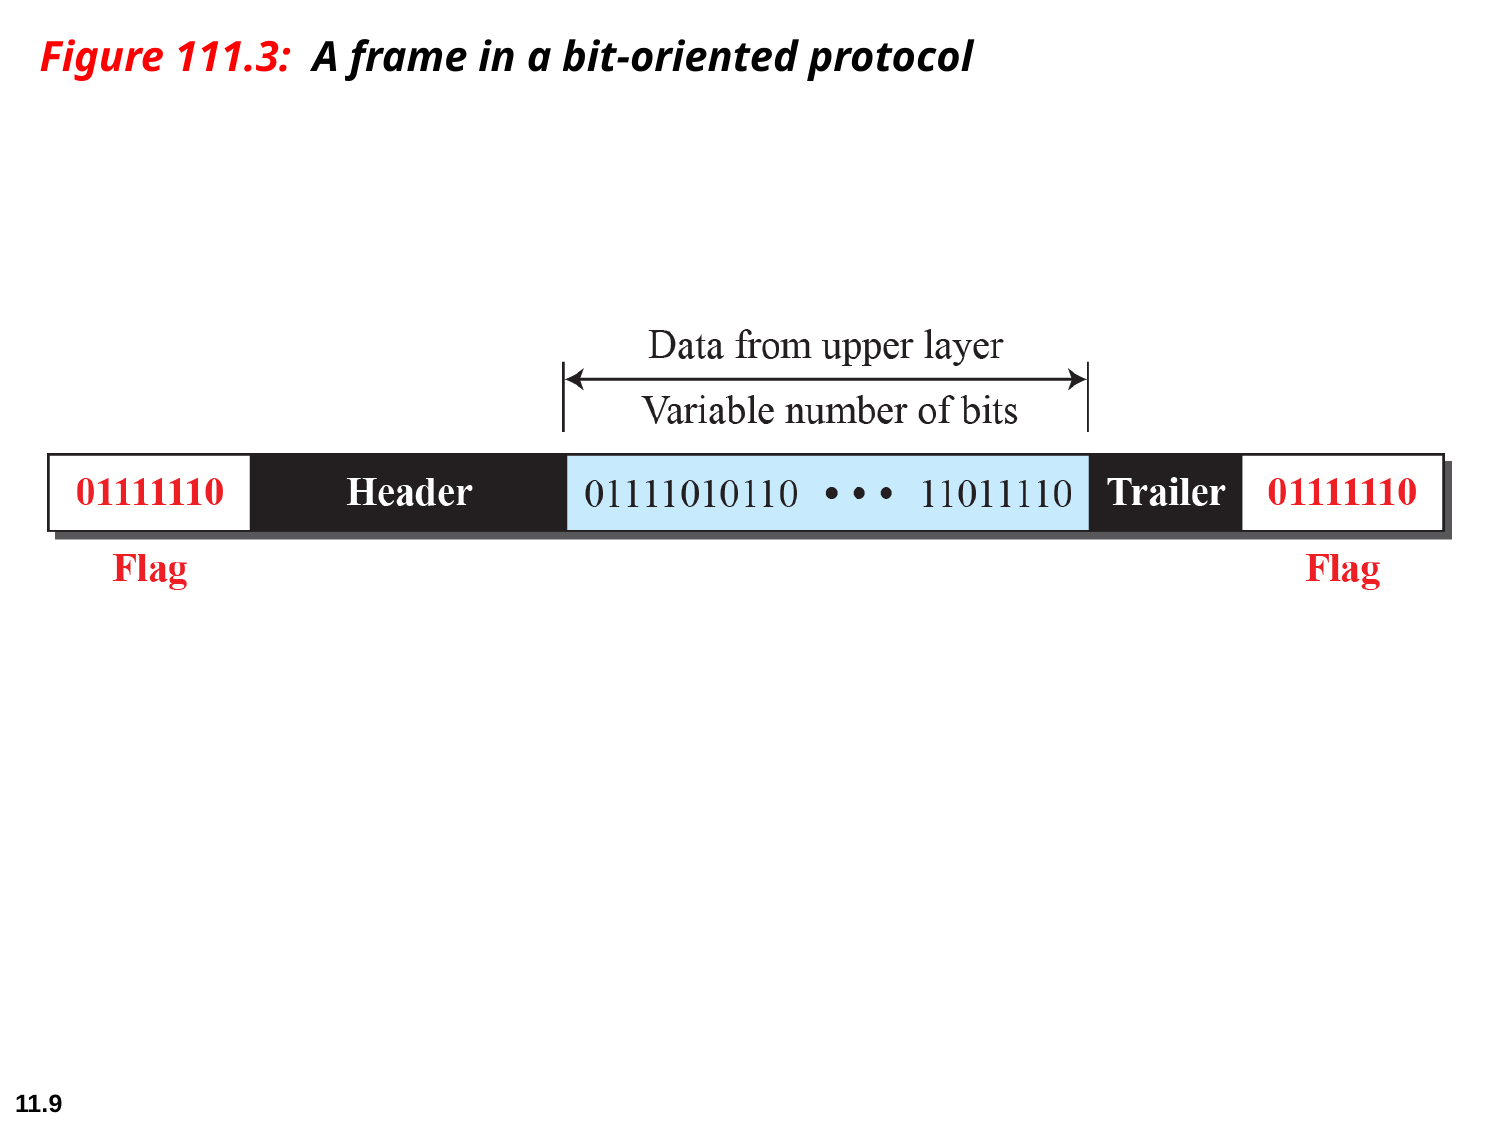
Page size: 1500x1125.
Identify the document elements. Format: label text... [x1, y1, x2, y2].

picture [562, 324, 1089, 436]
text_box Figure 111.3: A frame in a bit-oriented protocol [24, 22, 1363, 87]
slide_number 11.9 [0, 1049, 313, 1125]
picture [47, 452, 1453, 594]
